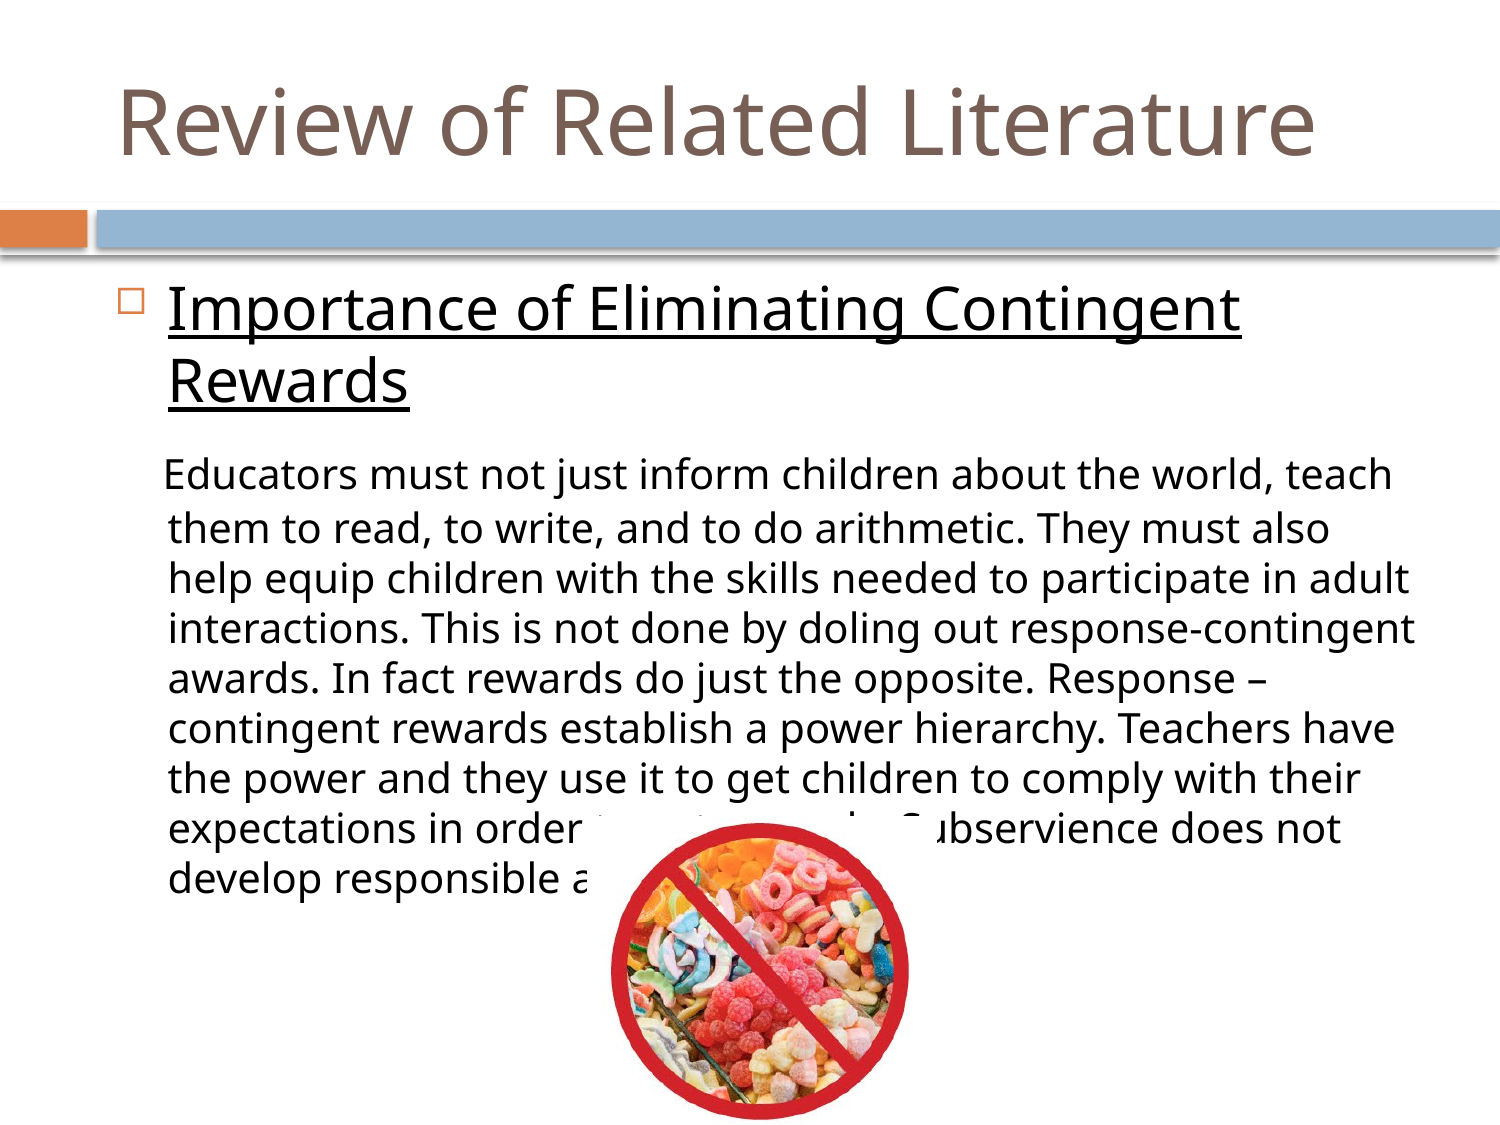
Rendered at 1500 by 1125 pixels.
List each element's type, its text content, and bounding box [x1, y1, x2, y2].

list Importance of Eliminating Contingent Rewards Educators must not just inform children about the world, teach them to read, to write, and to do arithmetic. They must also help equip children with the skills needed to participate in adult interactions. This is not done by doling out response-contingent awards. In fact rewards do just the opposite. Response –contingent rewards establish a power hierarchy. Teachers have the power and they use it to get children to comply with their expectations in order to get rewards. Subservience does not develop responsible adults. (Hall, 2009) [100, 262, 1438, 813]
picture [587, 815, 937, 1125]
title Review of Related Literature [100, 37, 1438, 200]
